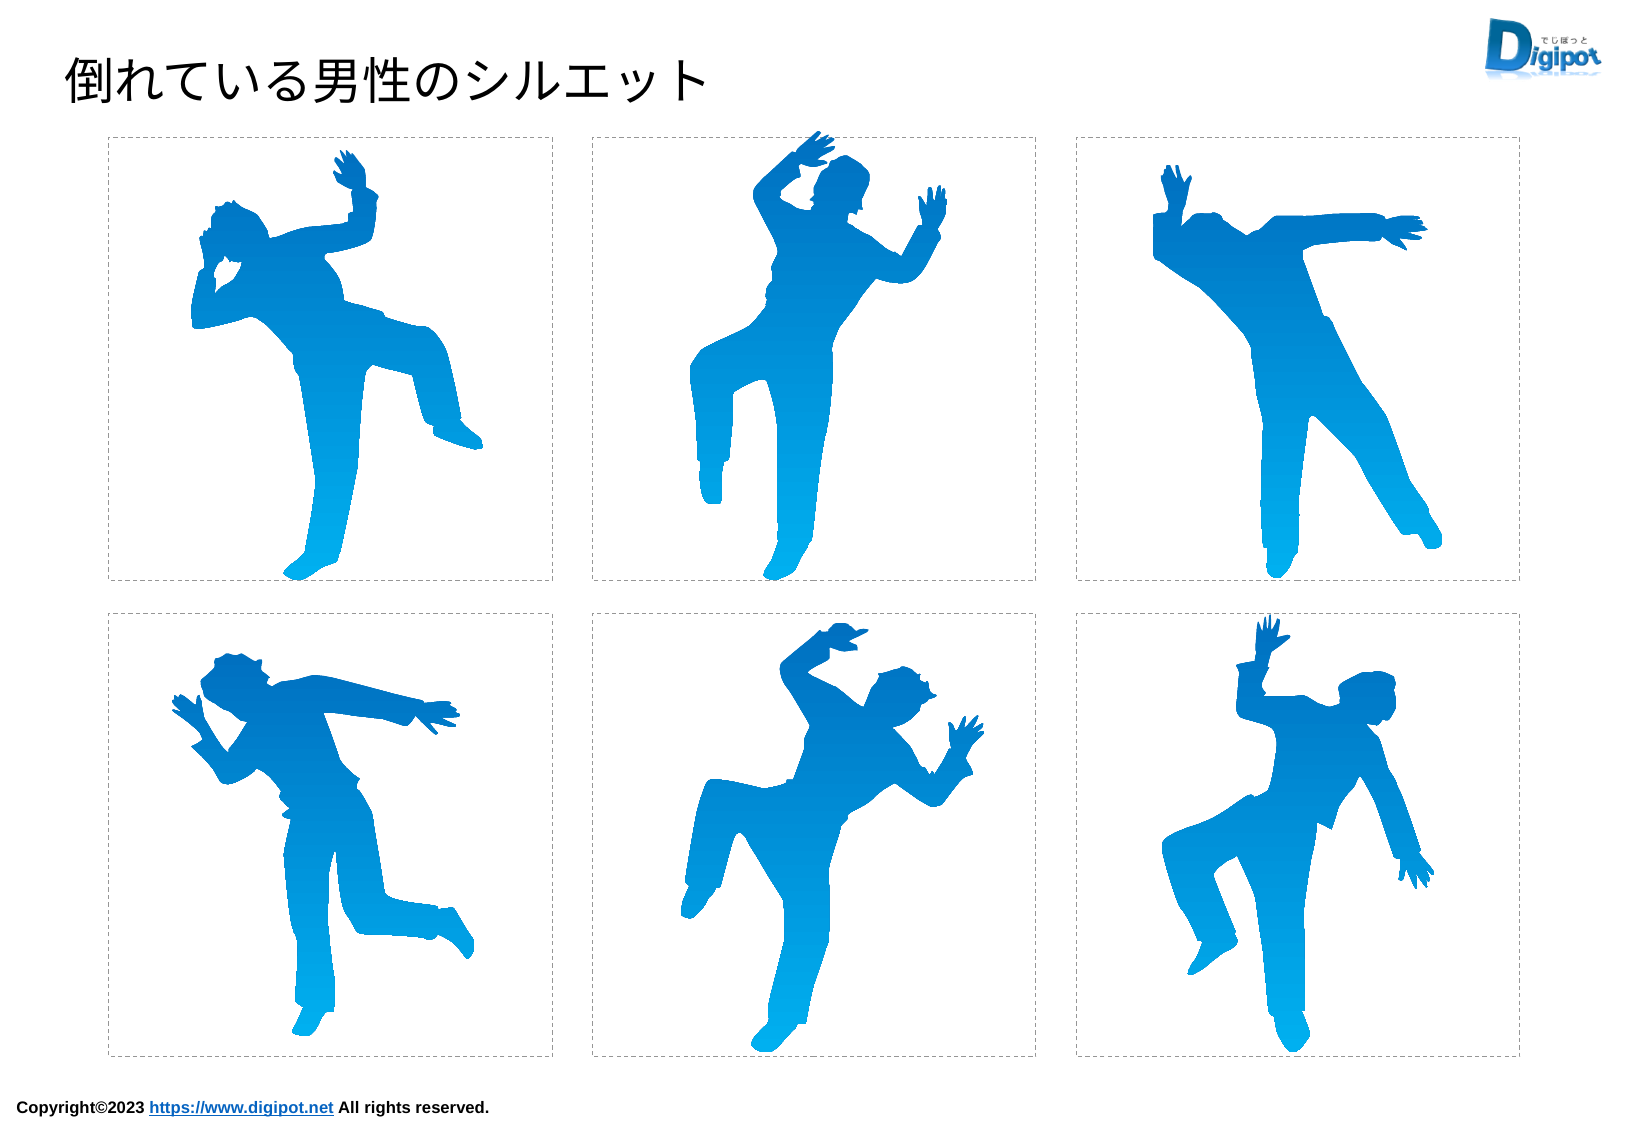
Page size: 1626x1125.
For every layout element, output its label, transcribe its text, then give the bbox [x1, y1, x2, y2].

text_box 倒れている男性のシルエット [49, 42, 728, 118]
text_box [171, 653, 475, 1037]
text_box [191, 149, 484, 580]
text_box [1161, 614, 1434, 1053]
text_box [681, 622, 985, 1053]
text_box [1153, 164, 1443, 579]
picture [1485, 18, 1602, 82]
text_box [689, 131, 947, 580]
